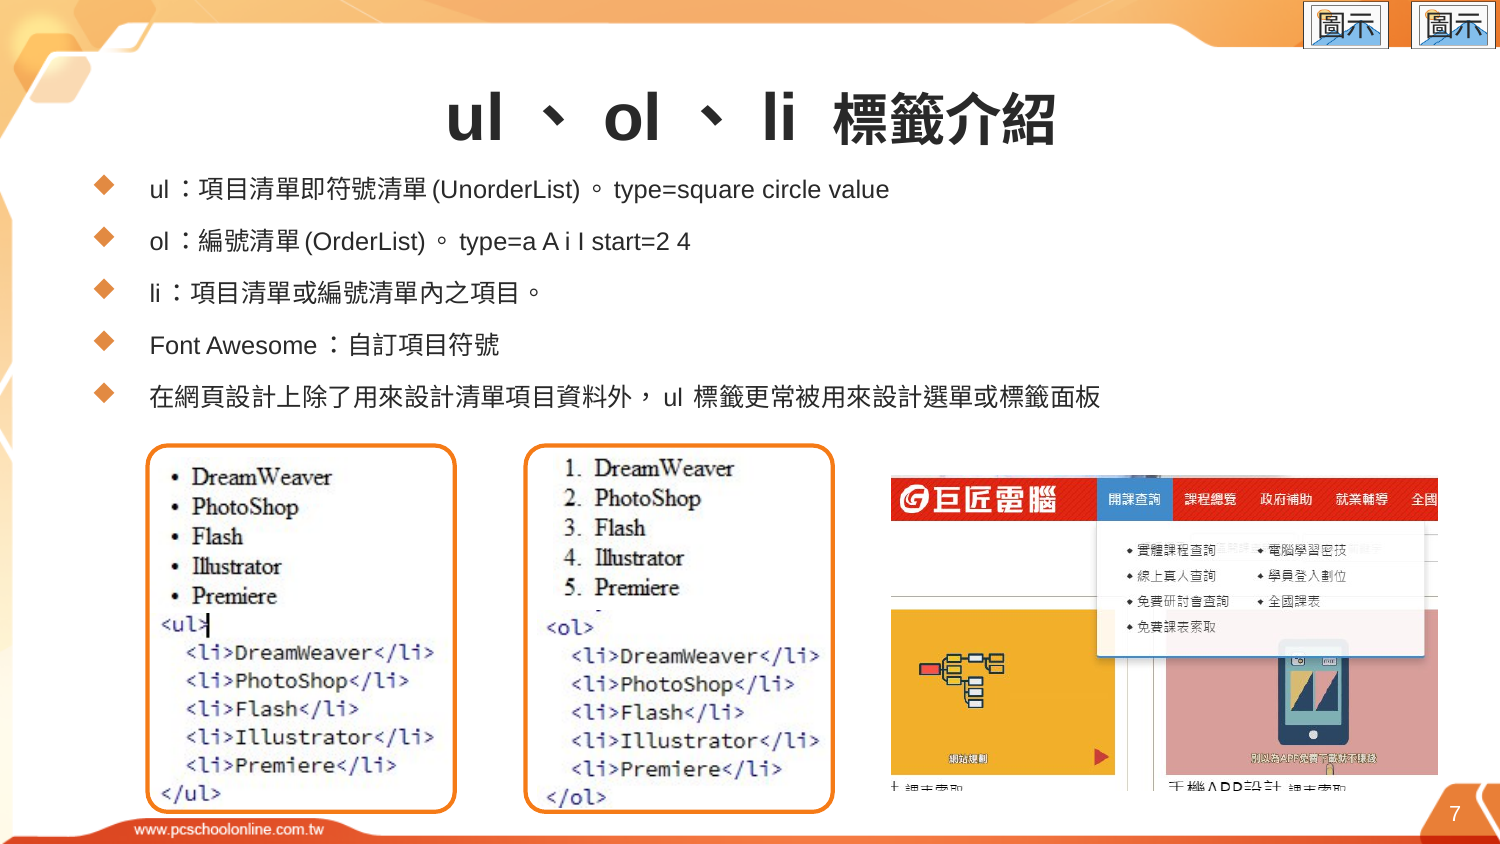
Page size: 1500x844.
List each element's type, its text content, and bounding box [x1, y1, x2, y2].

list ul：項目清單即符號清單(UnorderList)。type=square circle value ol：編號清單(OrderList)。type=a A i I start=2 4 li：項目清單或編號清單內之項目。 Font Awesome：自訂項目符號 在網頁設計上除了用來設計清單項目資料外，ul 標籤更常被用來設計選單或標籤面板 [76, 184, 1427, 420]
text_box [147, 443, 457, 611]
text_box [758, 443, 835, 609]
picture [0, 0, 1500, 844]
slide_number 7 [1422, 790, 1488, 836]
title ul、ol、li 標籤介紹 [76, 67, 1427, 184]
text_box [523, 443, 553, 810]
